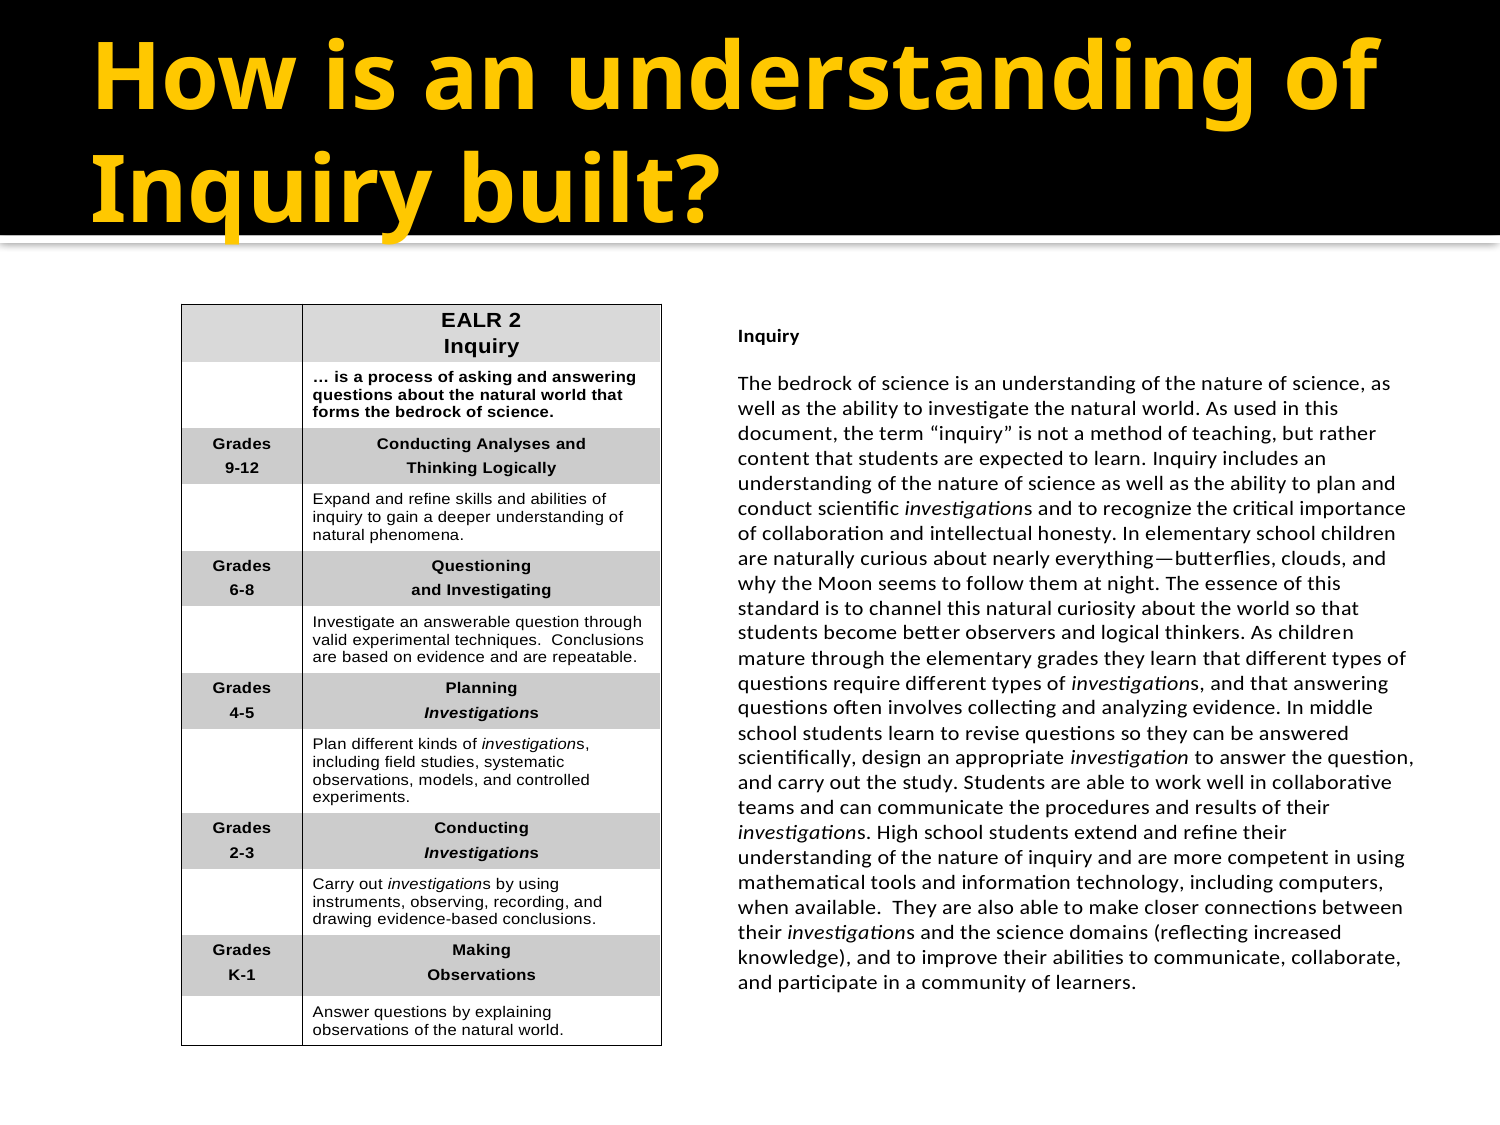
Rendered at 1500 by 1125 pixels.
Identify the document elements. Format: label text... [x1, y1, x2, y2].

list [163, 303, 1413, 1063]
title How is an understanding of Inquiry built? [74, 25, 1426, 232]
